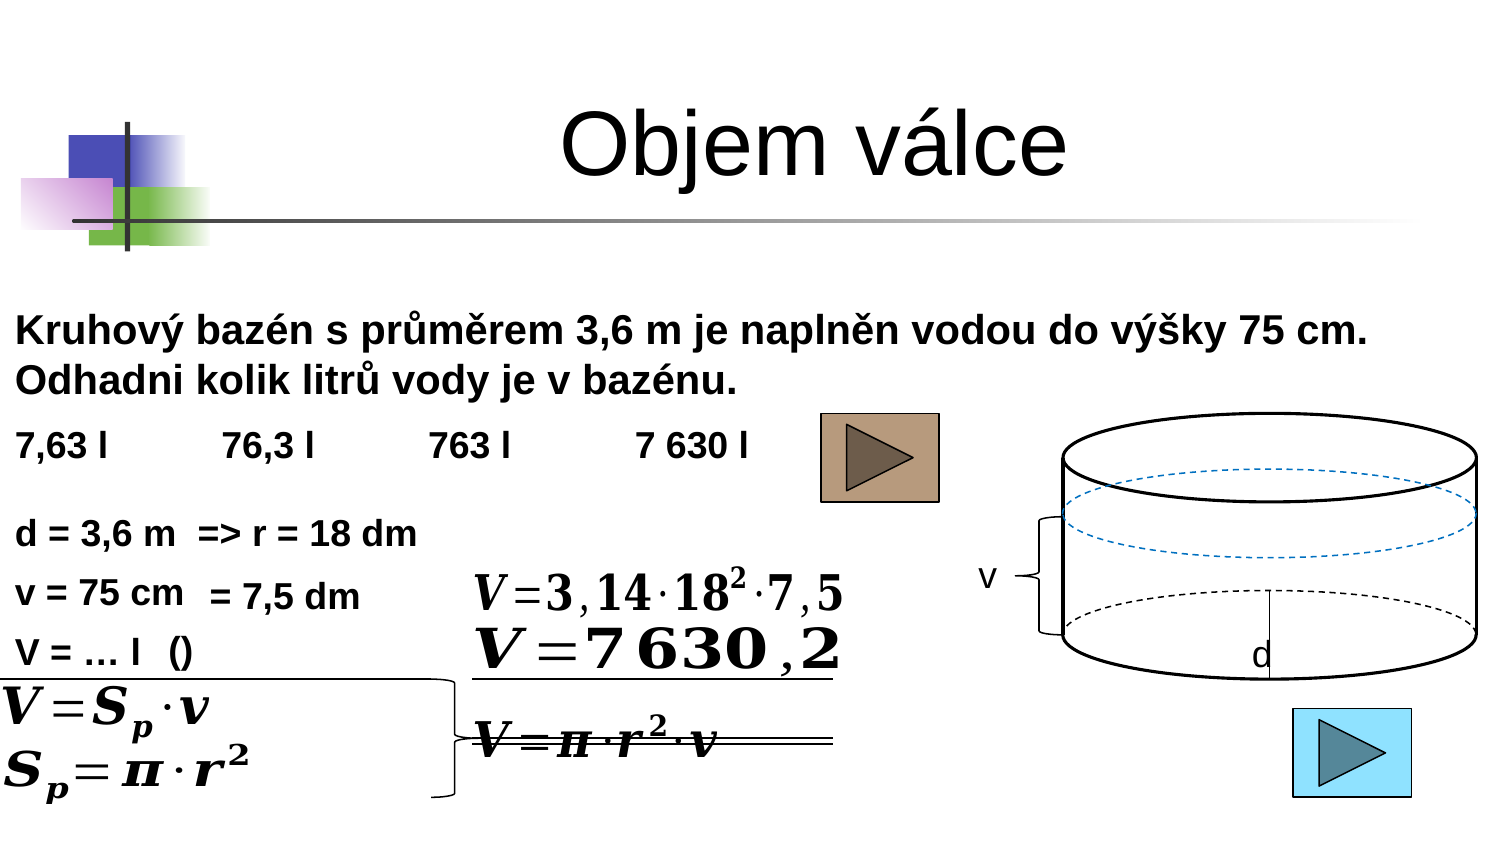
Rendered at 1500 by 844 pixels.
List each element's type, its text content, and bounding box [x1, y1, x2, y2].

text_box [1065, 642, 1237, 679]
text_box = 7,5 dm [194, 564, 467, 625]
text_box => r = 18 dm [183, 501, 455, 562]
text_box 763 l [413, 413, 556, 474]
text_box v [963, 543, 1029, 603]
text_box [1029, 516, 1058, 635]
text_box 7 630 l [620, 413, 768, 474]
text_box [1068, 590, 1269, 633]
text_box d [1237, 622, 1303, 633]
text_box v = 75 cm [0, 560, 213, 620]
text_box [1293, 708, 1412, 798]
text_box [1068, 469, 1471, 513]
text_box [1063, 413, 1477, 486]
text_box [1068, 512, 1471, 558]
text_box [820, 413, 939, 502]
text_box Objem válce [206, 76, 1424, 201]
text_box [1270, 590, 1471, 633]
text_box Kruhový bazén s průměrem 3,6 m je naplněn vodou do výšky 75 cm. Odhadni kolik litrů vody je v bazénu. [0, 295, 1500, 410]
text_box [431, 679, 472, 798]
text_box 76,3 l [206, 413, 331, 474]
text_box d [1237, 642, 1303, 683]
text_box V = … l [0, 620, 213, 678]
text_box 7,63 l [0, 413, 148, 474]
text_box [1303, 642, 1474, 679]
text_box d = 3,6 m [0, 501, 183, 560]
